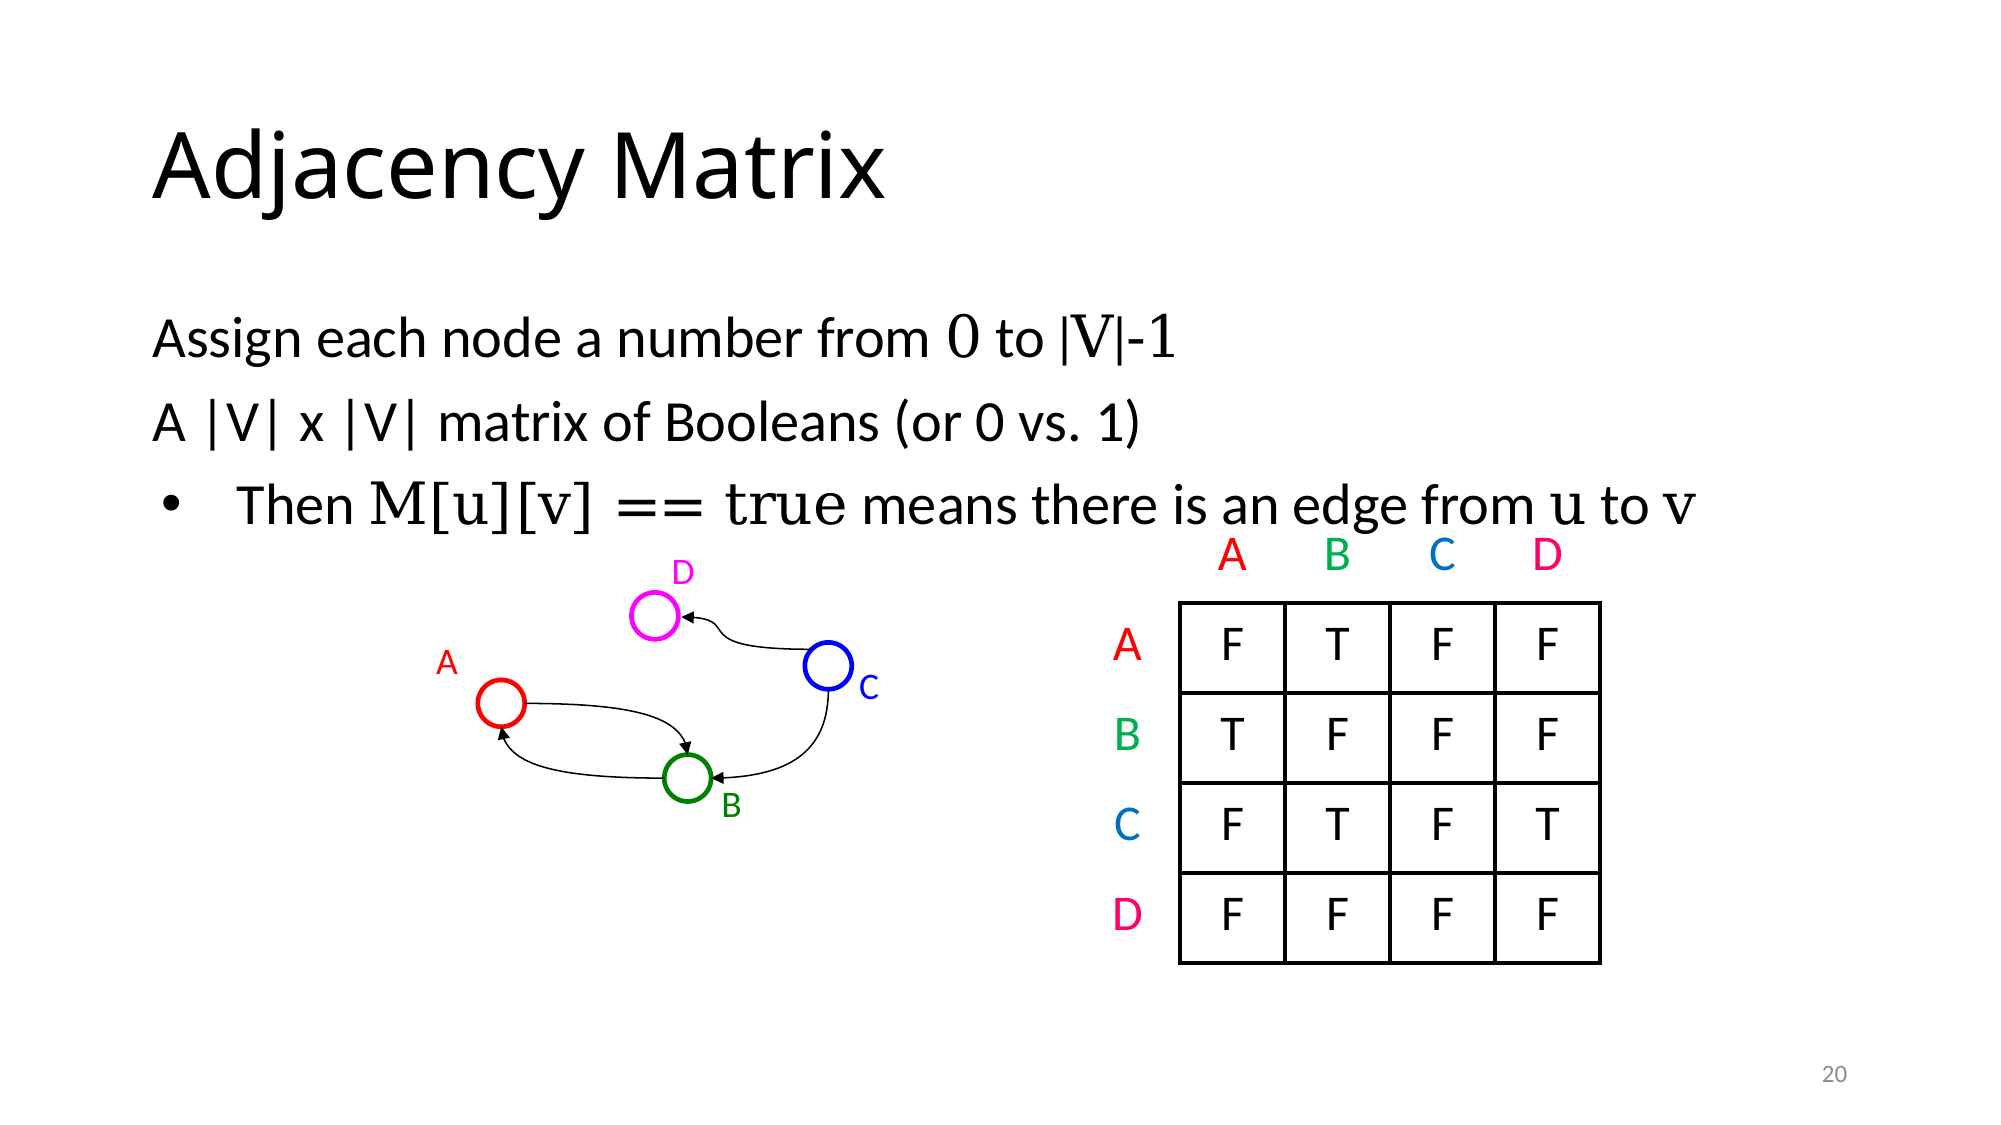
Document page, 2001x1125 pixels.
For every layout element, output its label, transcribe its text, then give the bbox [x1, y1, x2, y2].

table_header D [1495, 512, 1600, 601]
table_header B [1285, 512, 1390, 601]
table_cell F [1392, 695, 1493, 781]
table_cell F [1392, 785, 1493, 871]
table_cell F [1497, 875, 1598, 961]
table_header C [1390, 512, 1495, 601]
table_header [1075, 512, 1180, 603]
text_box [421, 539, 895, 834]
table_cell F [1182, 605, 1283, 691]
table_cell F [1392, 875, 1493, 961]
table_cell F [1497, 695, 1598, 781]
table_cell F [1497, 605, 1598, 691]
table_cell A [1075, 603, 1178, 693]
table_header A [1180, 512, 1285, 601]
table_cell F [1287, 695, 1388, 781]
table_cell F [1182, 785, 1283, 871]
list Assign each node a number from 0 to |V|-1 A |V| x |V| matrix of Booleans (or 0 vs. 1) Then M[u][v] == true means there is an edge from u to v [137, 299, 1863, 1014]
title Adjacency Matrix [137, 59, 1863, 278]
table_cell F [1392, 605, 1493, 691]
table_cell F [1287, 875, 1388, 961]
table_cell T [1497, 785, 1598, 871]
table_cell B [1075, 693, 1178, 783]
table_cell D [1075, 873, 1178, 963]
table_cell T [1182, 695, 1283, 781]
slide_number 20 [1412, 1042, 1863, 1103]
table_cell T [1287, 785, 1388, 871]
table_cell F [1182, 875, 1283, 961]
table_cell T [1287, 605, 1388, 691]
table_cell C [1075, 783, 1178, 873]
